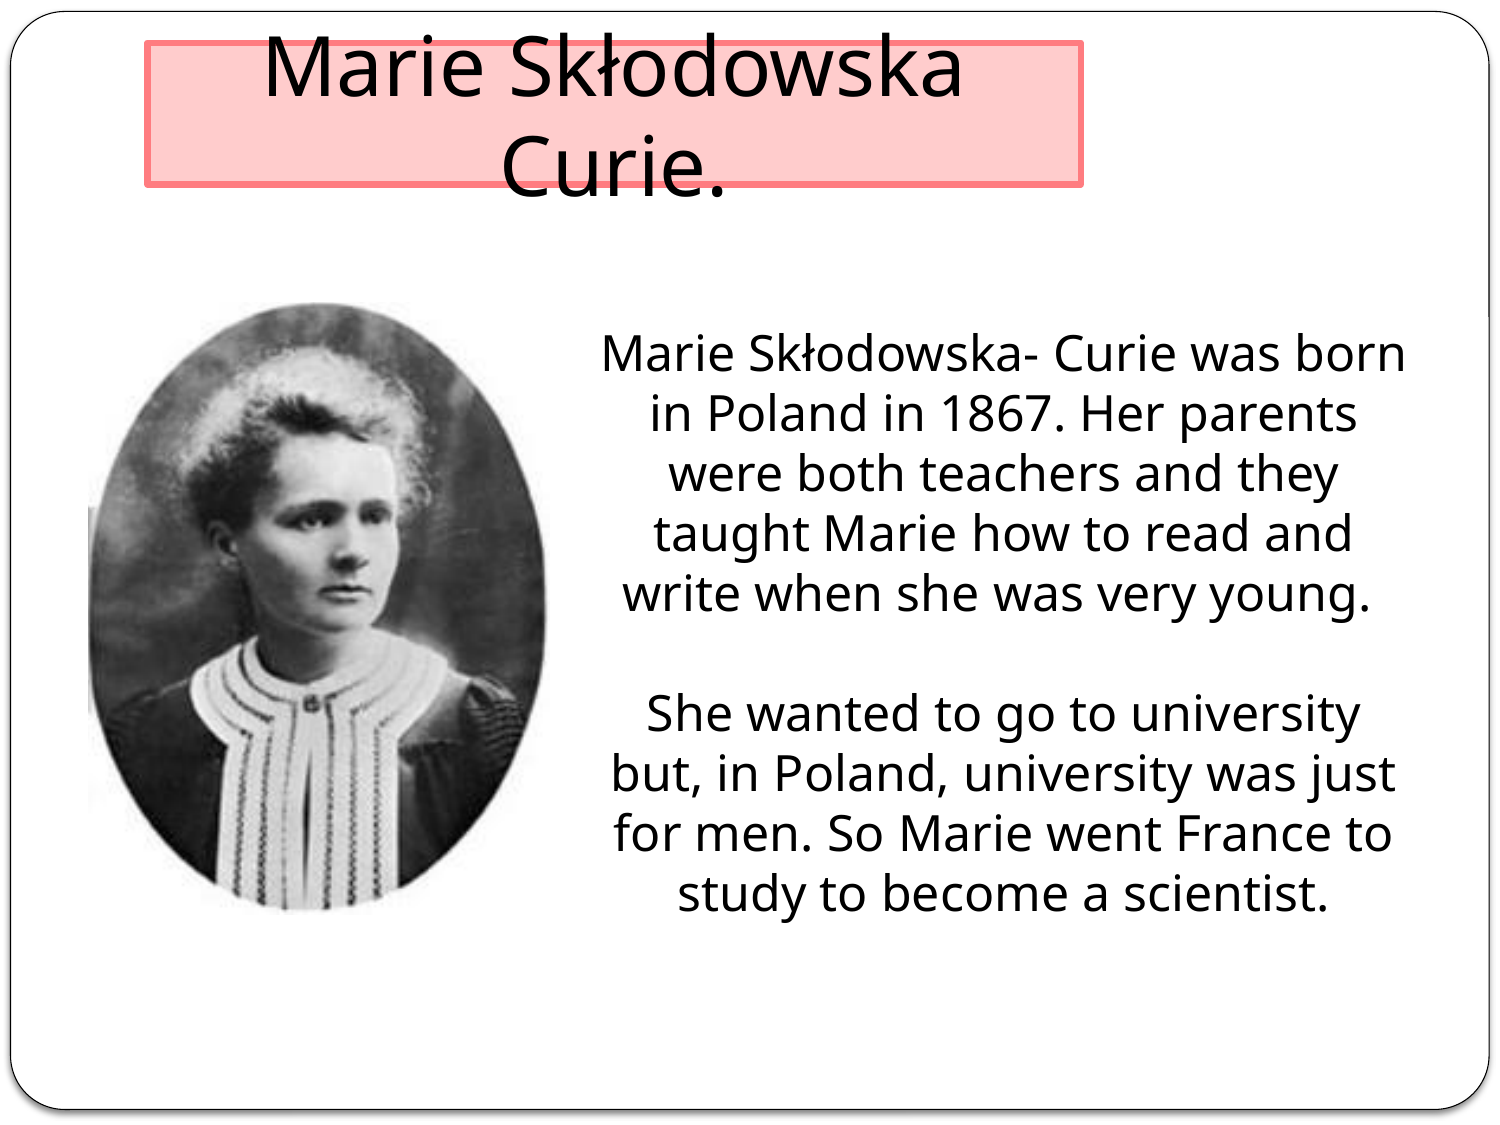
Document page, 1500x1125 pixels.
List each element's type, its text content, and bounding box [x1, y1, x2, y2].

text_box Marie Skłodowska Curie. [146, 42, 1082, 185]
picture [88, 302, 550, 915]
text_box Marie Skłodowska- Curie was born in Poland in 1867. Her parents were both teachers and they taught Marie how to read and write when she was very young. She wanted to go to university but, in Poland, university was just for men. So Marie went France to study to become a scientist. [584, 314, 1424, 930]
